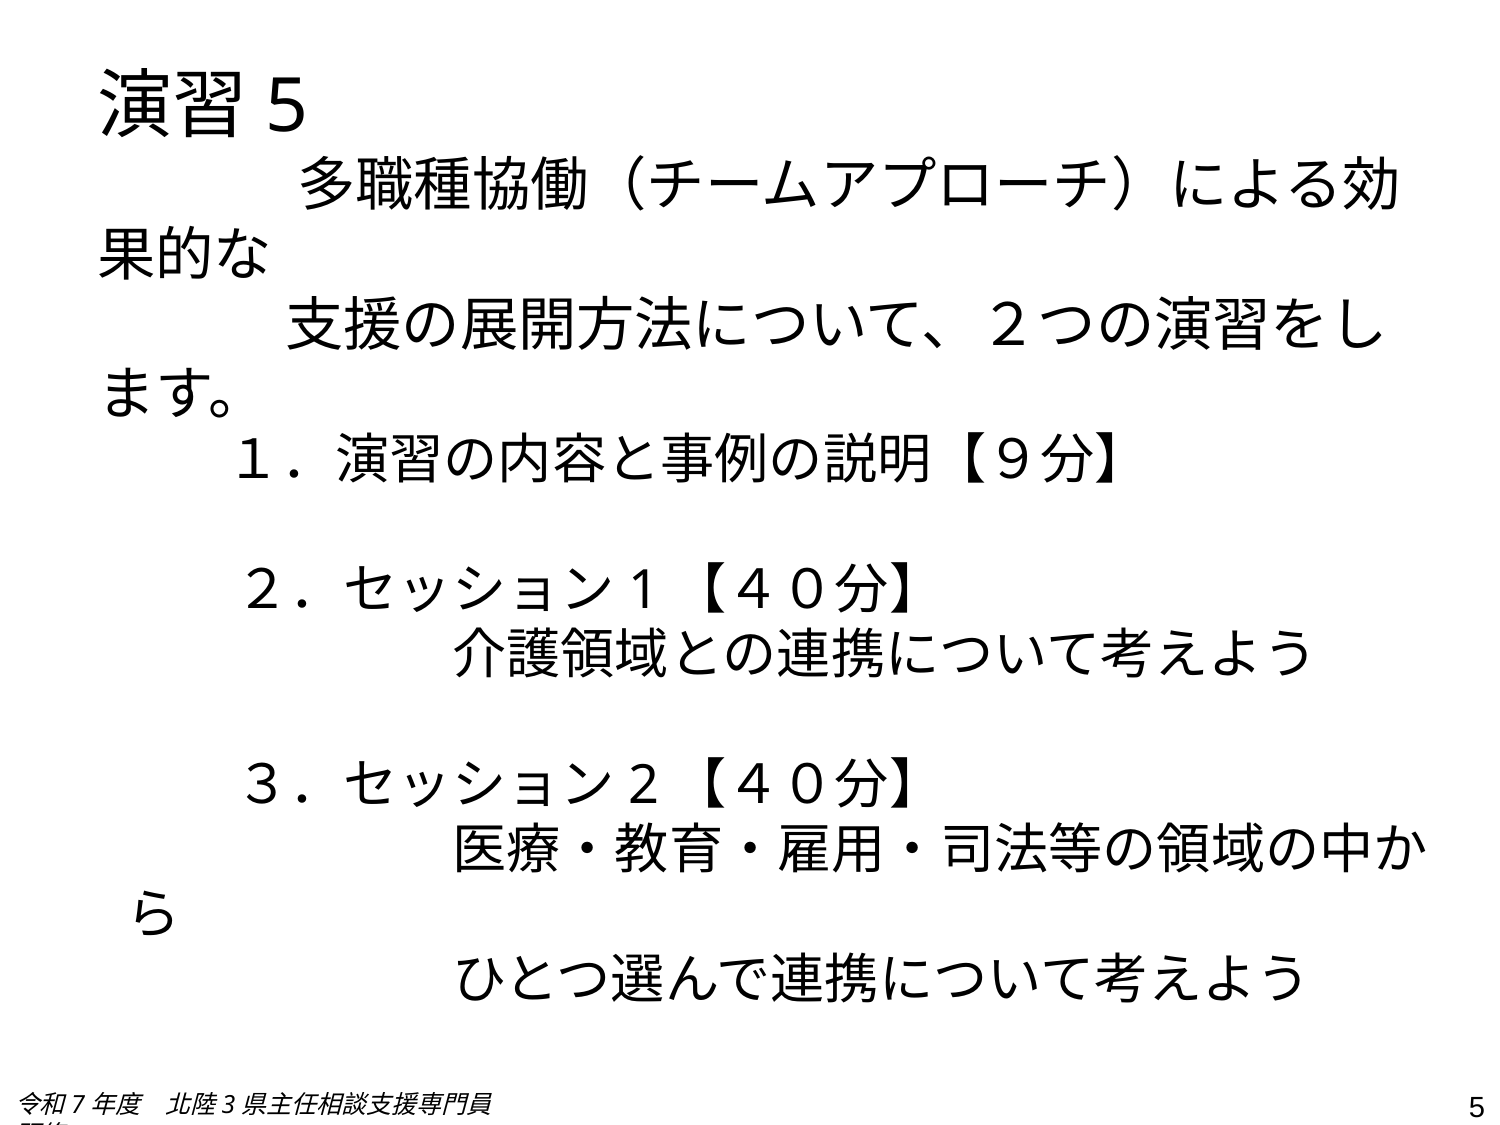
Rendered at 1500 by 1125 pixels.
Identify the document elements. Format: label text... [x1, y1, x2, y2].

text_box １．演習の内容と事例の説明【９分】 ２．セッション1【４０分】 介護領域との連携について考えよう ３．セッション2【４０分】 医療・教育・雇用・司法等の領域の中から ひとつ選んで連携について考えよう [112, 416, 1476, 1017]
footer 令和7年度 北陸3県主任相談支援専門員研修 [0, 1080, 526, 1125]
slide_number 5 [1149, 1080, 1500, 1125]
text_box 演習5 多職種協働（チームアプローチ）による効果的な 支援の展開方法について、２つの演習をします。 [82, 49, 1433, 315]
